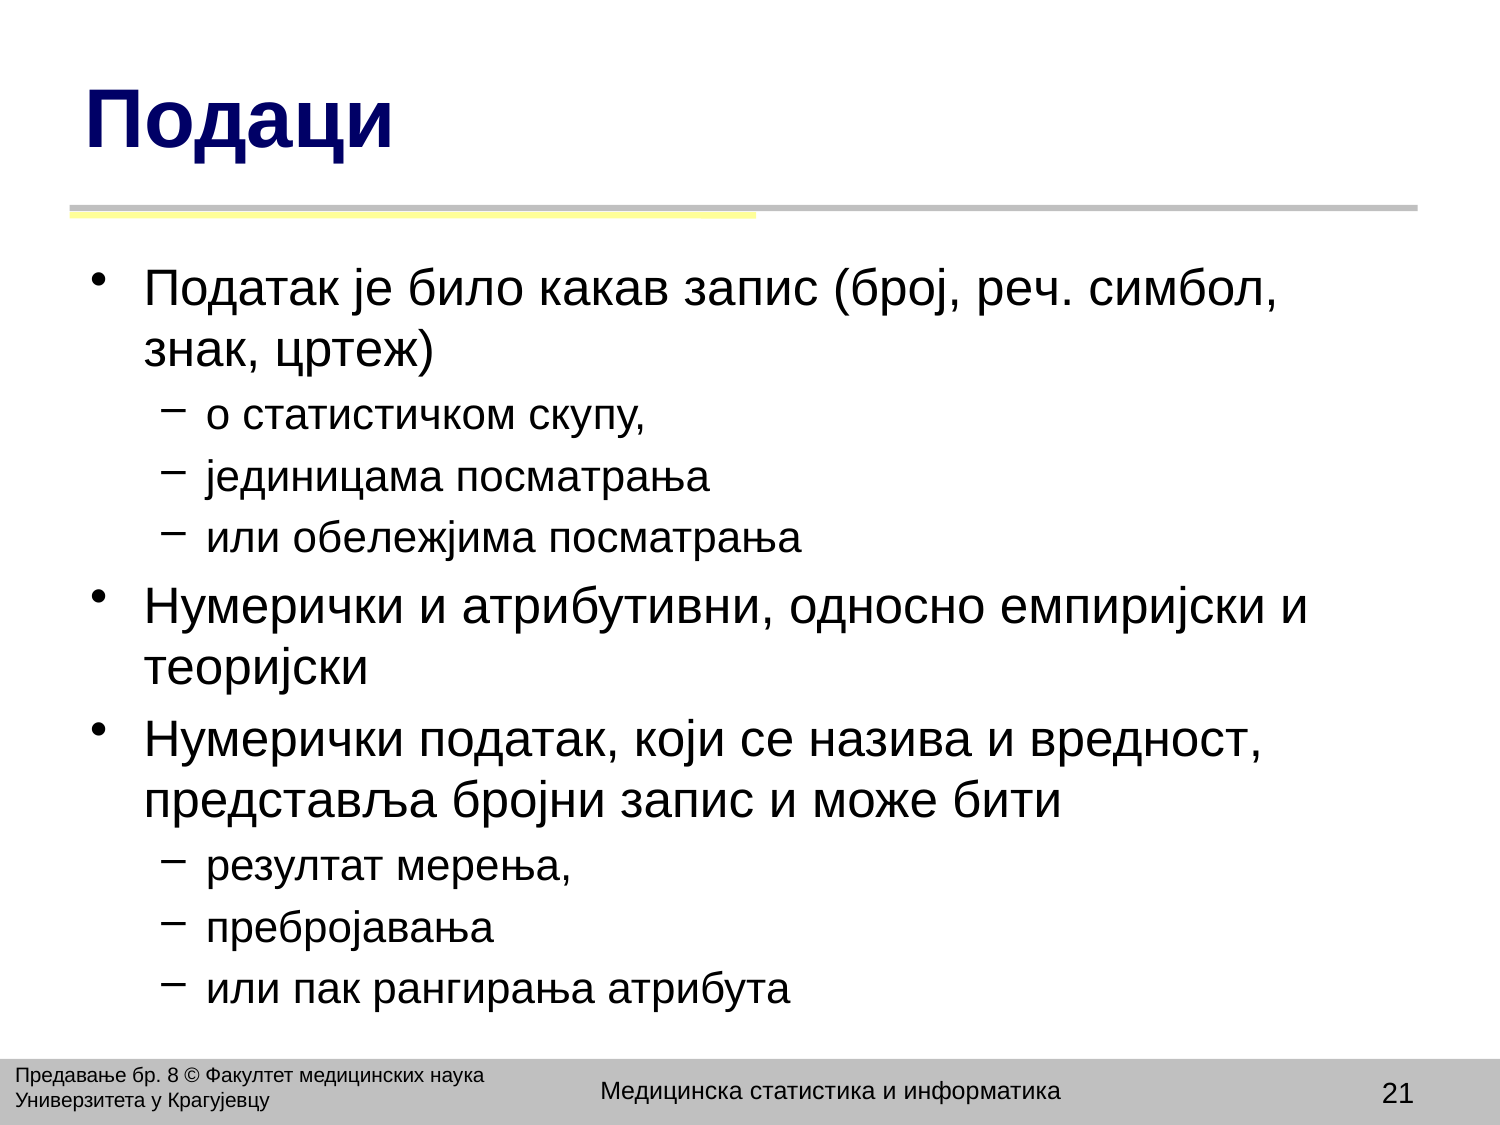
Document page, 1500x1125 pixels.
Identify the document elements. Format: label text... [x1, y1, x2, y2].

slide_number Предавање бр. 8 © Факултет медицинских наука Универзитета у Крагујевцу [0, 1053, 614, 1108]
title Подаци [69, 19, 1426, 208]
footer Медицинска статистика и информатика [512, 1066, 1151, 1125]
list Податак је било какав запис (број, реч. симбол, знак, цртеж) о статистичком скупу, јединицама посматрања или обележјима посматрања Нумерички и атрибутивни, односно емпиријски и теоријски Нумерички податак, који се назива и вредност, представља бројни запис и може бити резултат мерења, пребројавања или пак рангирања атрибута [74, 246, 1426, 1023]
slide_number 21 [1164, 1066, 1430, 1125]
